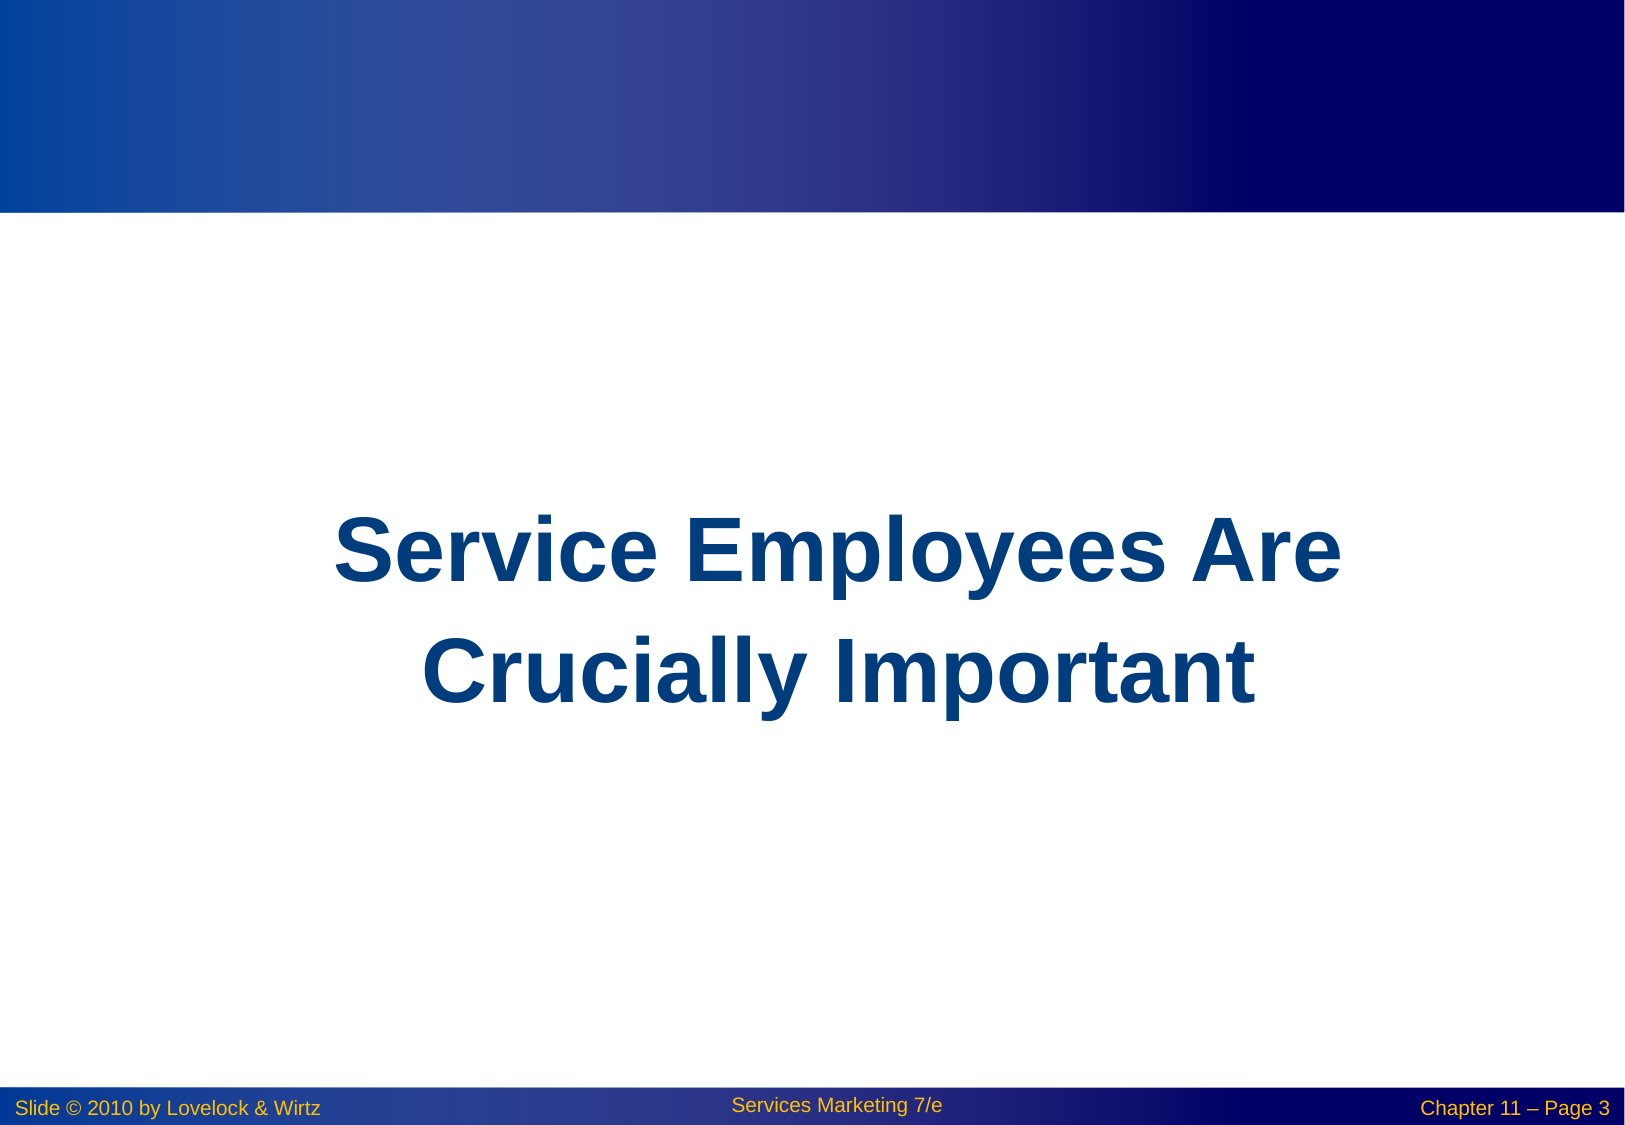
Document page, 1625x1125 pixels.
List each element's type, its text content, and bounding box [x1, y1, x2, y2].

text_box Service Employees Are Crucially Important [148, 436, 1530, 763]
